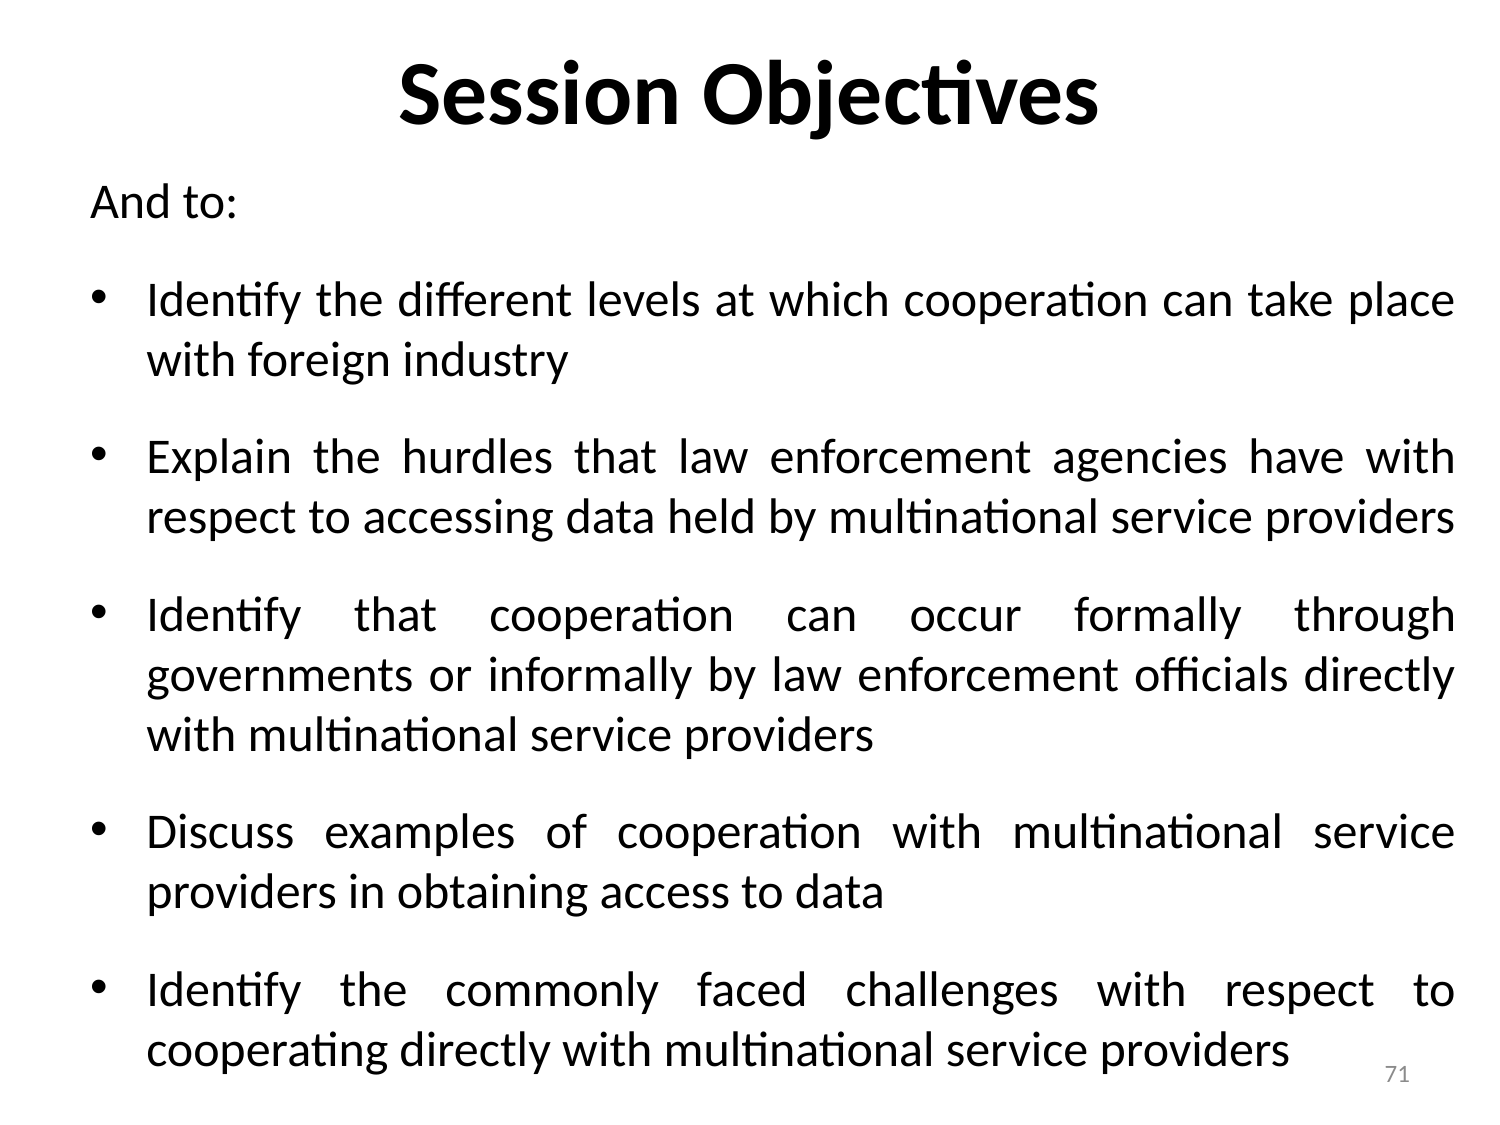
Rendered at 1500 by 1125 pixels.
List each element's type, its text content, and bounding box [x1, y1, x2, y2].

title Session Objectives [75, 23, 1425, 151]
slide_number 71 [1074, 1042, 1425, 1103]
list And to: Identify the different levels at which cooperation can take place with foreign industry Explain the hurdles that law enforcement agencies have with respect to accessing data held by multinational service providers Identify that cooperation can occur formally through governments or informally by law enforcement officials directly with multinational service providers Discuss examples of cooperation with multinational service providers in obtaining access to data Identify the commonly faced challenges with respect to cooperating directly with multinational service providers [75, 160, 1472, 1062]
